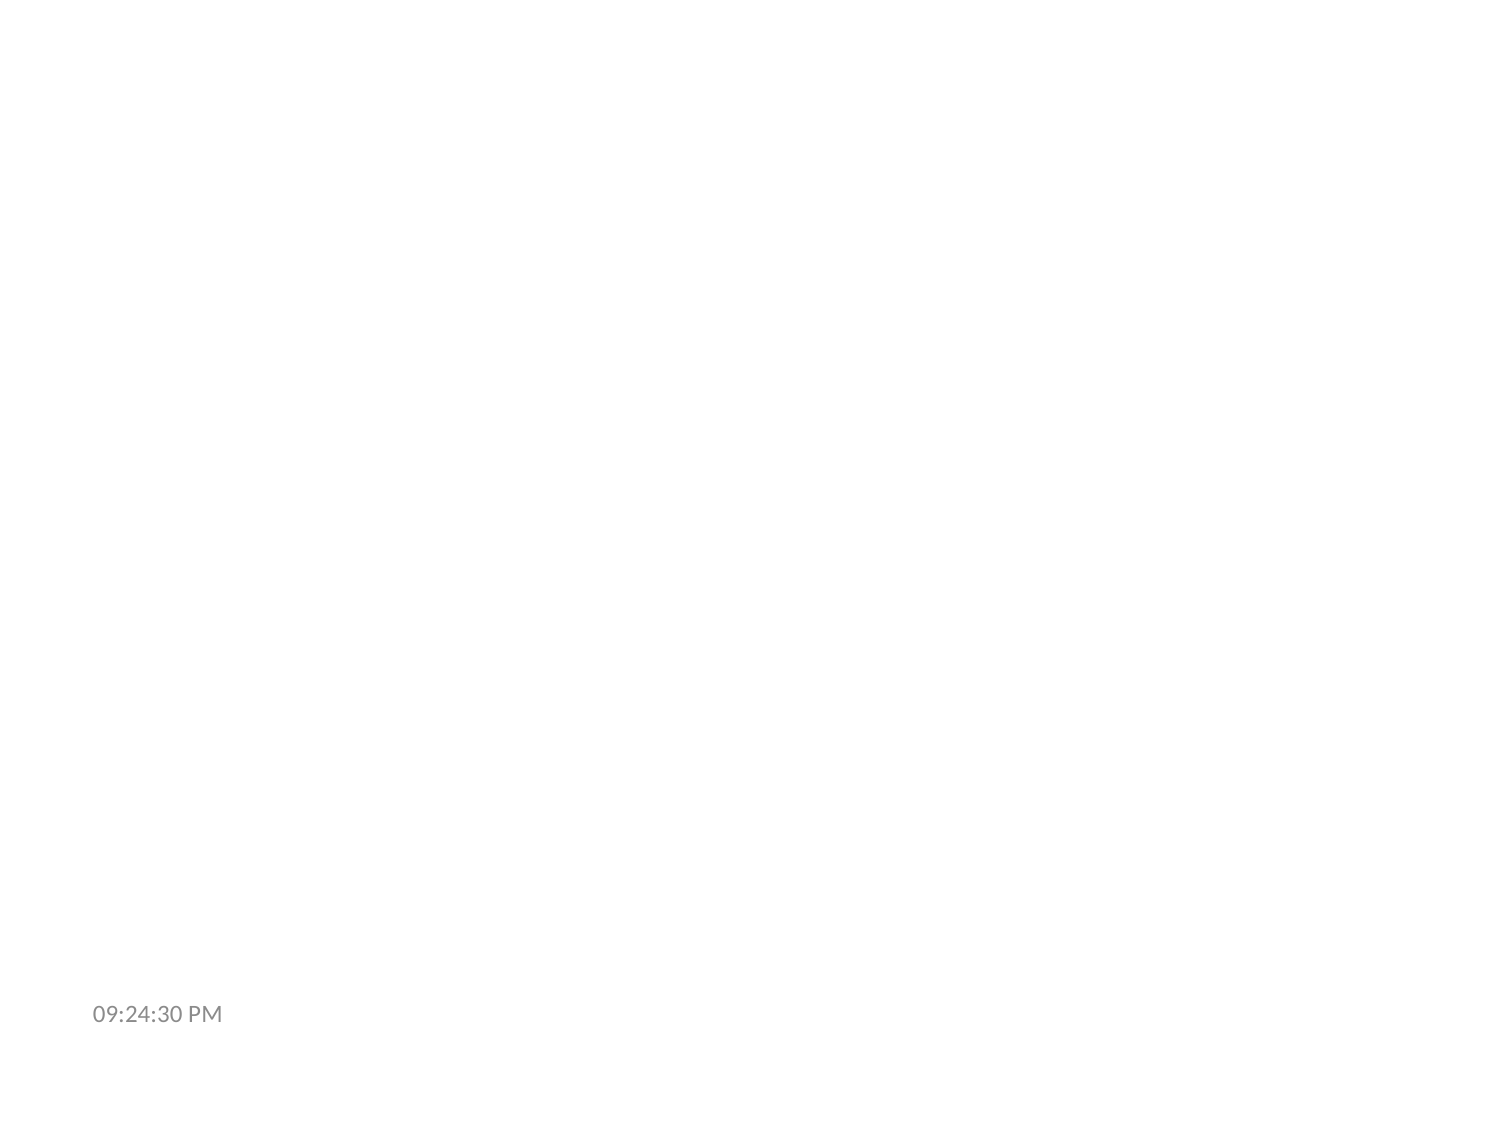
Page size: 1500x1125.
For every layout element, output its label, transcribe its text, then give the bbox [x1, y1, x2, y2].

text_box 3:35:09 PM [77, 982, 428, 1043]
